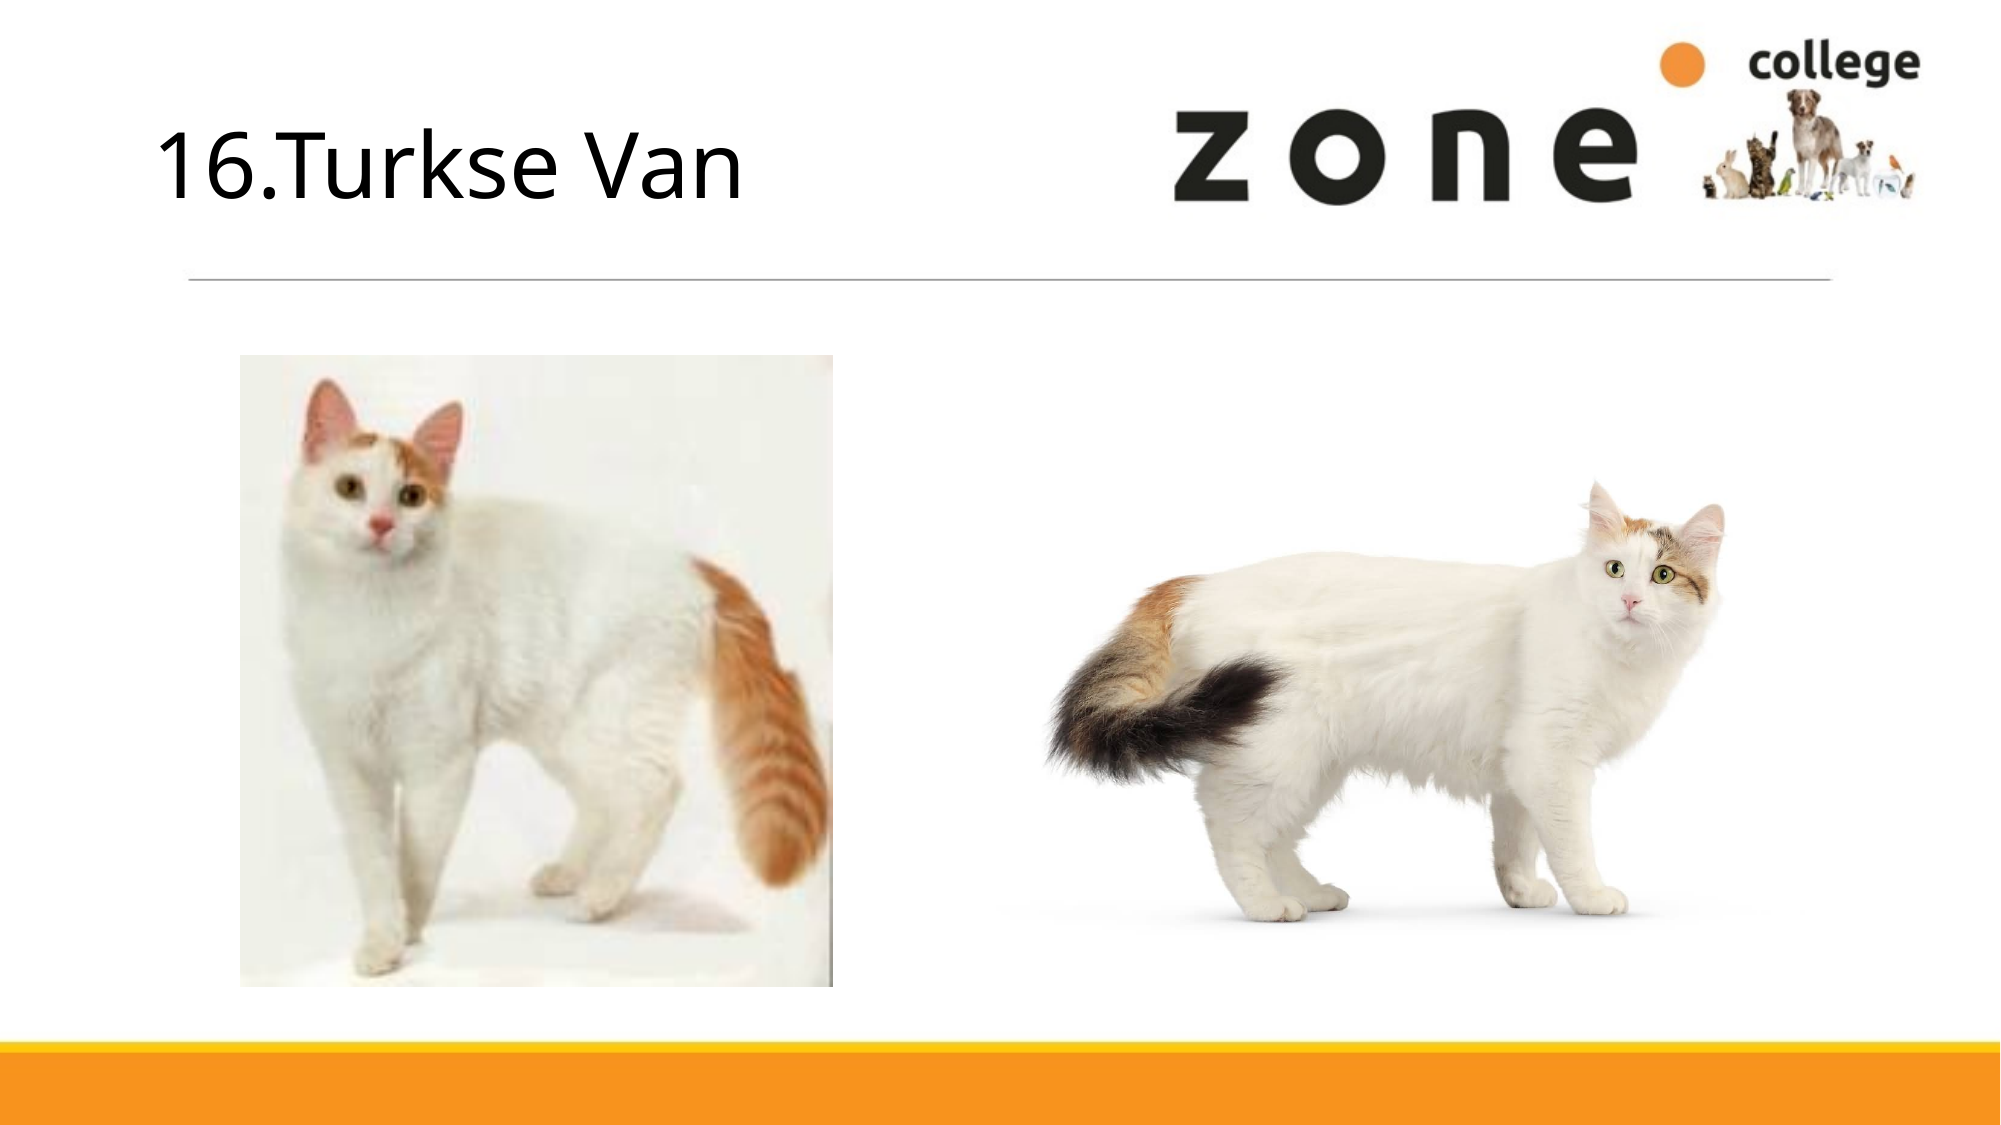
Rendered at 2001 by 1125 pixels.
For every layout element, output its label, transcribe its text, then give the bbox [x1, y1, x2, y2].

picture [0, 0, 2001, 1125]
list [239, 355, 833, 987]
title 16.Turkse Van [137, 59, 1863, 278]
